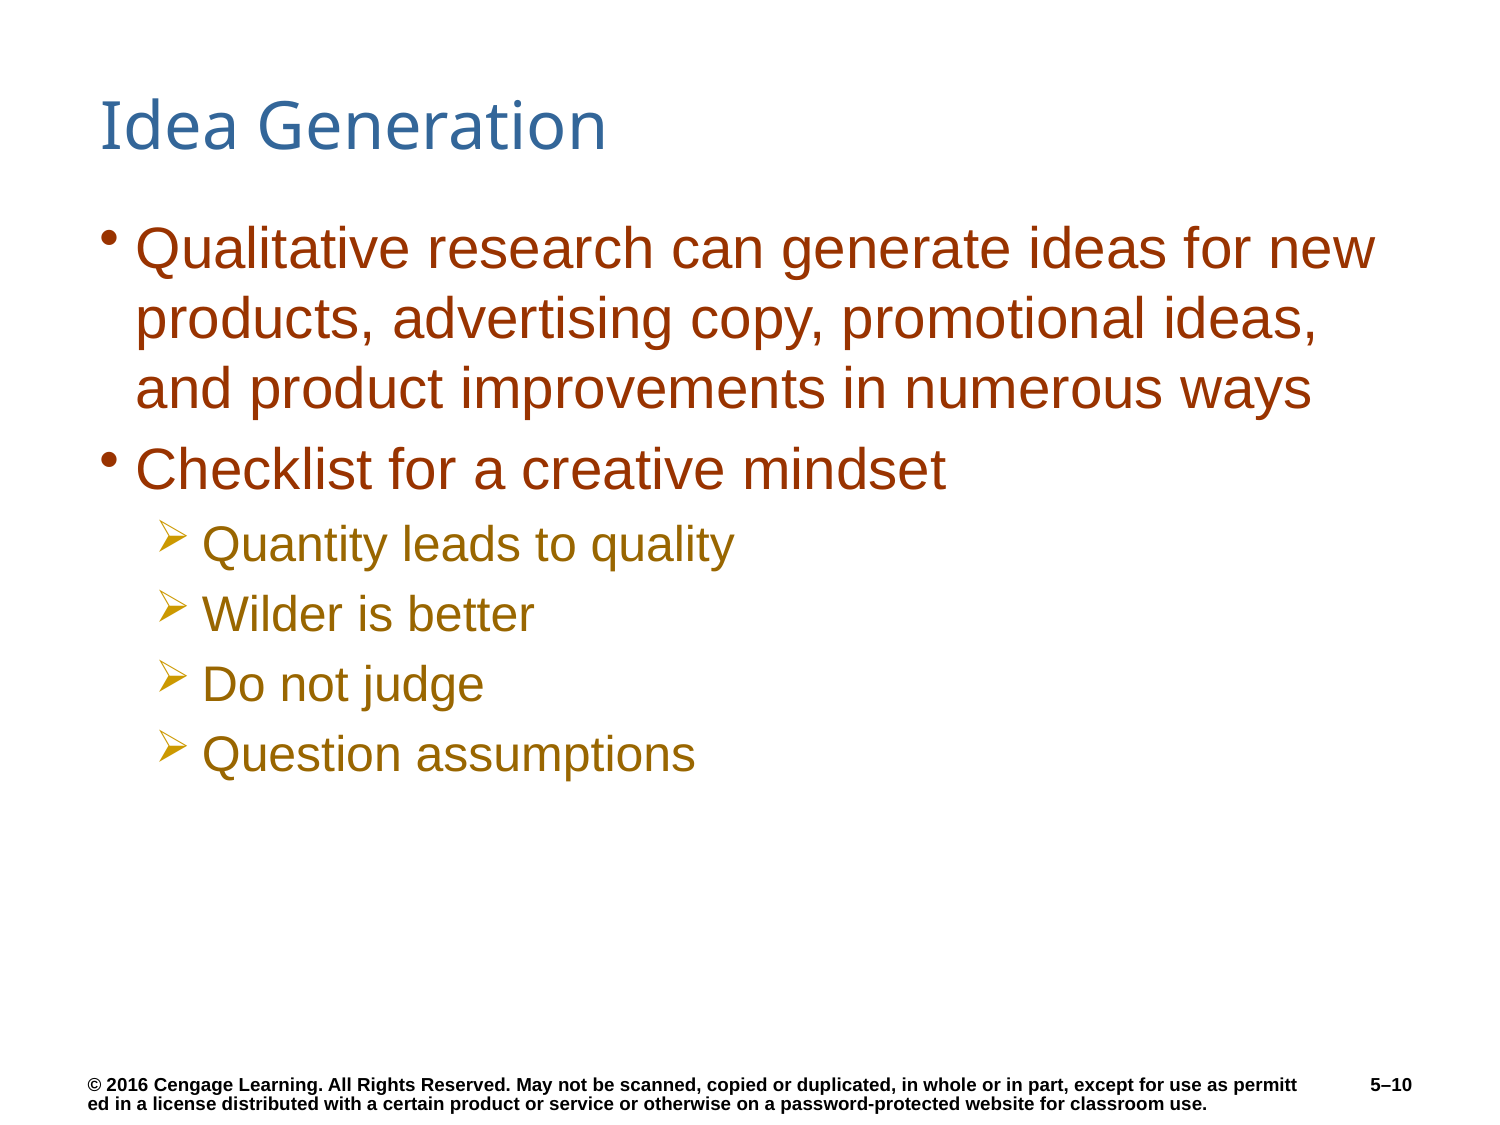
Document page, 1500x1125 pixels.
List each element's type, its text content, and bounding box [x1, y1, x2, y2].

list Qualitative research can generate ideas for new products, advertising copy, promotional ideas, and product improvements in numerous ways Checklist for a creative mindset Quantity leads to quality Wilder is better Do not judge Question assumptions [84, 202, 1414, 1013]
title Idea Generation [85, 75, 1411, 171]
footer © 2016 Cengage Learning. All Rights Reserved. May not be scanned, copied or duplicated, in whole or in part, except for use as permitted in a license distributed with a certain product or service or otherwise on a password-protected website for classroom use. [87, 1057, 1050, 1103]
slide_number 5–10 [1050, 1042, 1413, 1103]
